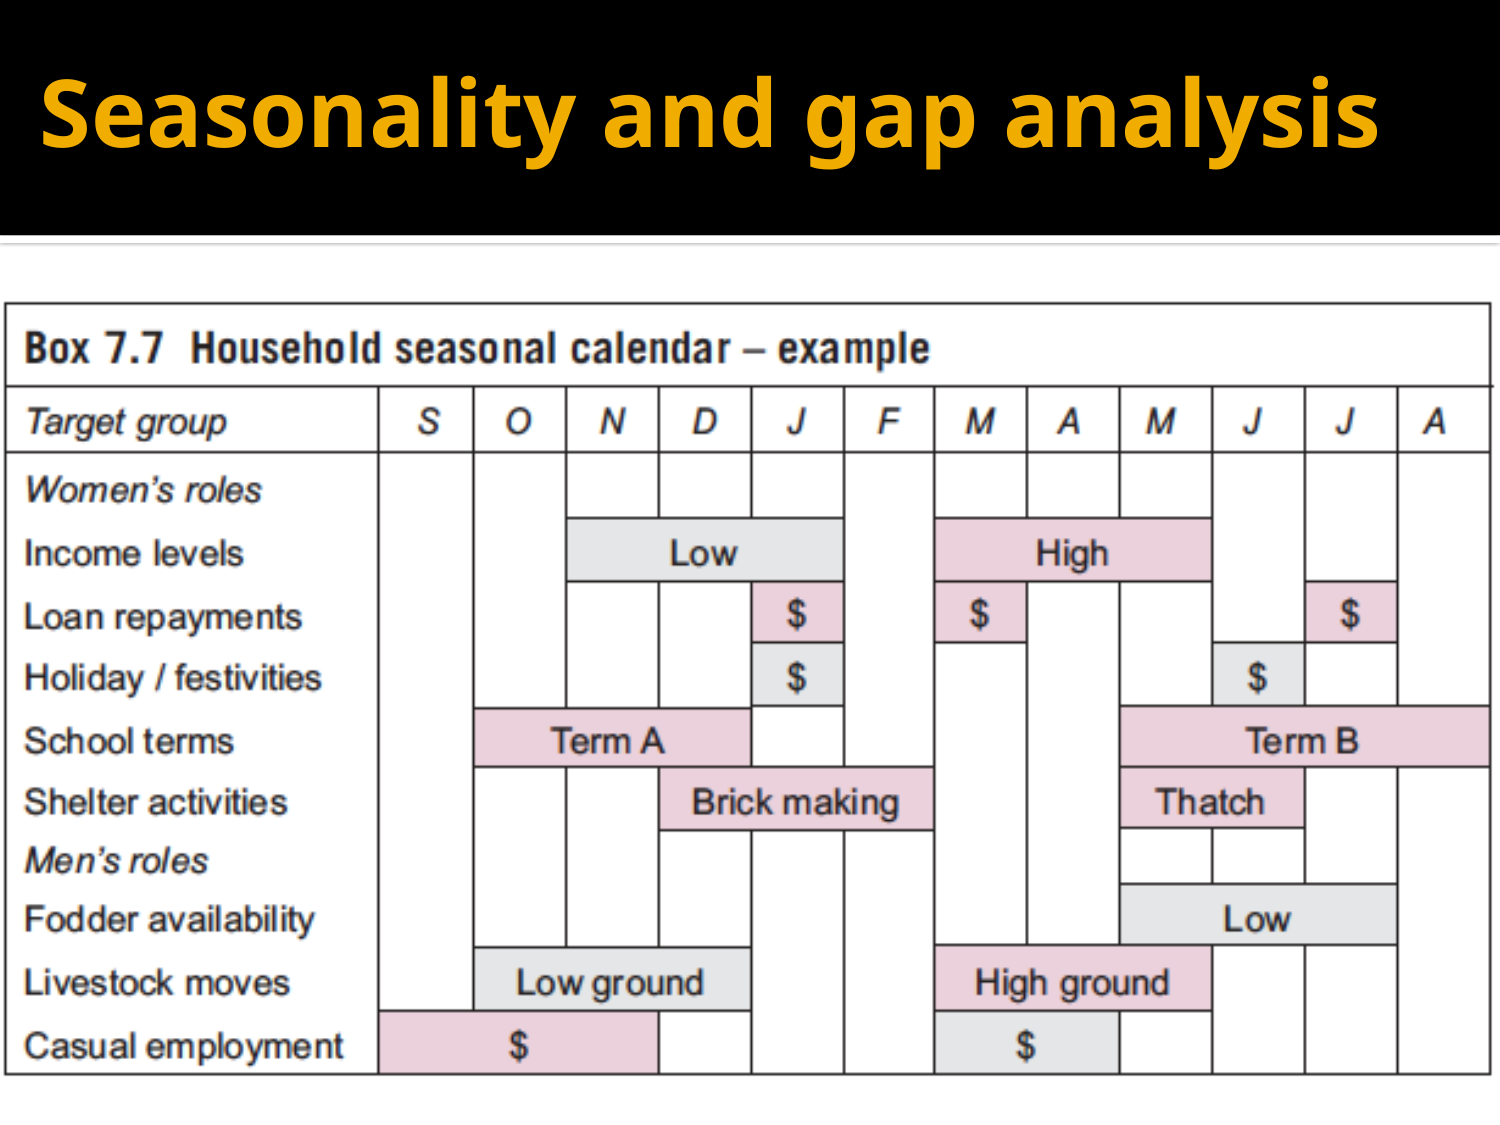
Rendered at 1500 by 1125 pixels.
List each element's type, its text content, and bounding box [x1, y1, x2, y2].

picture [0, 298, 1497, 1081]
title Seasonality and gap analysis [24, 28, 1475, 191]
